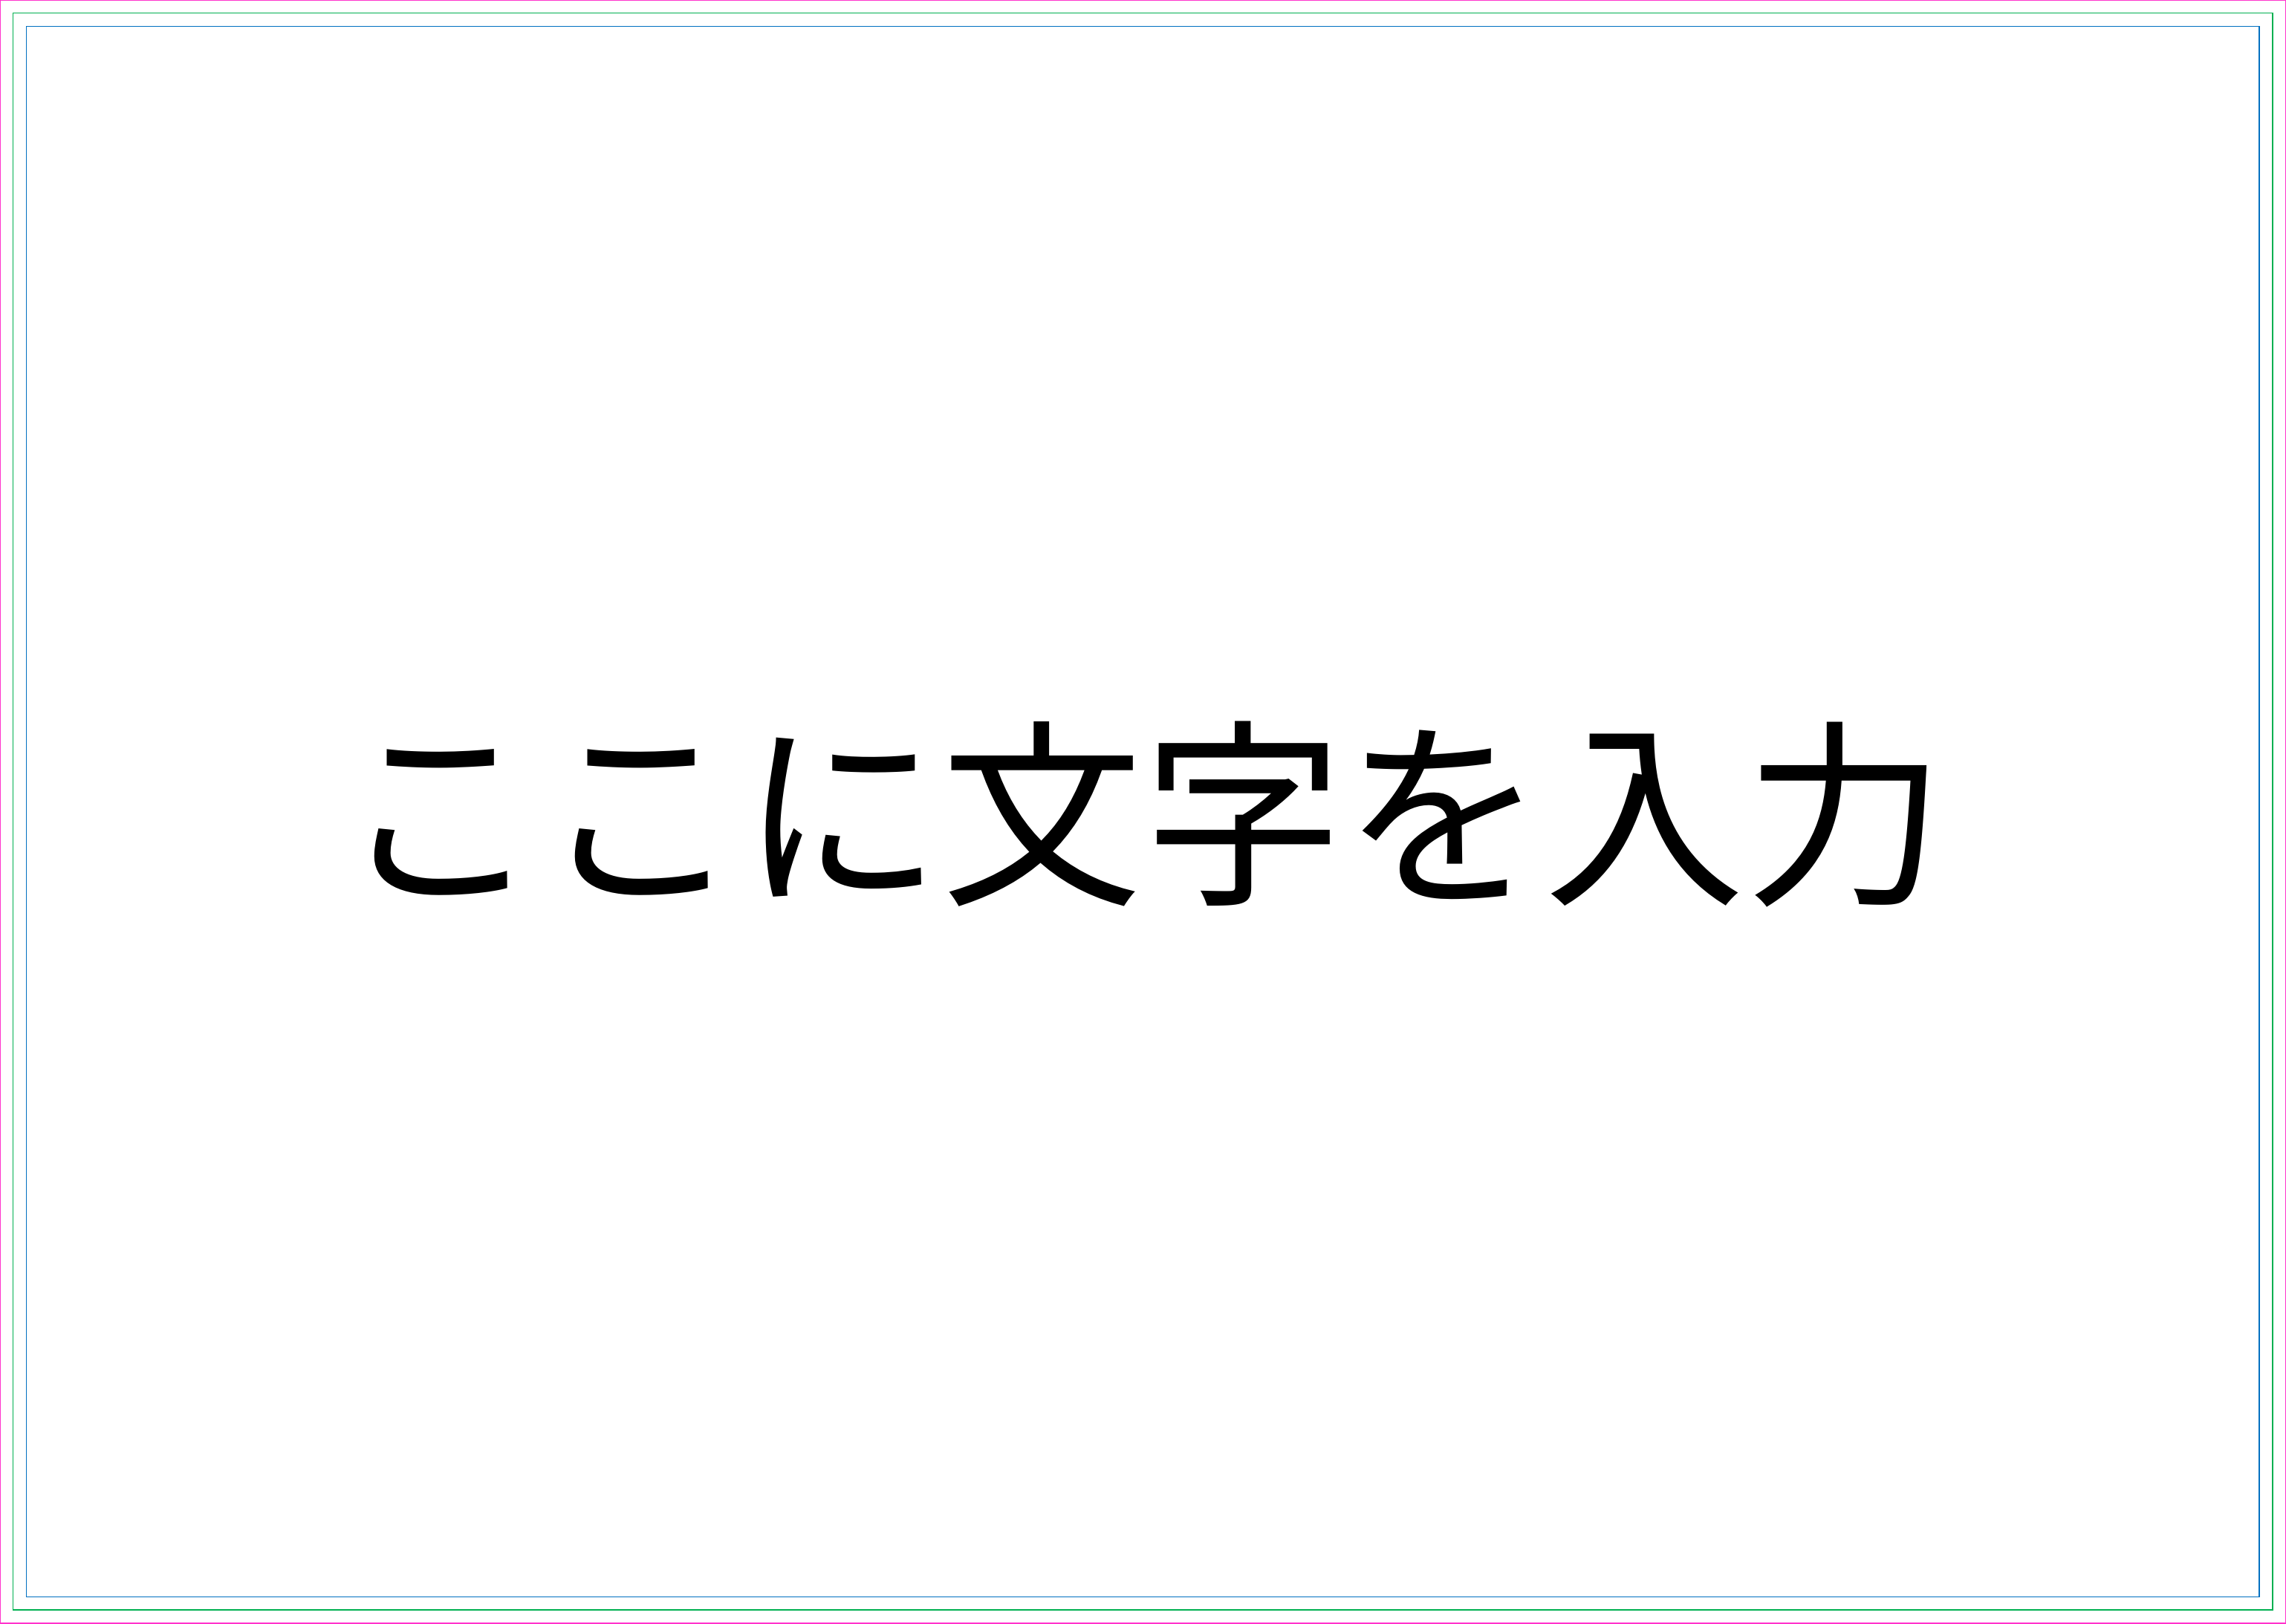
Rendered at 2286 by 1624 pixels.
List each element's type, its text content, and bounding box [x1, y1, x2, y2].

text_box ここに文字を入力 [313, 676, 1973, 944]
